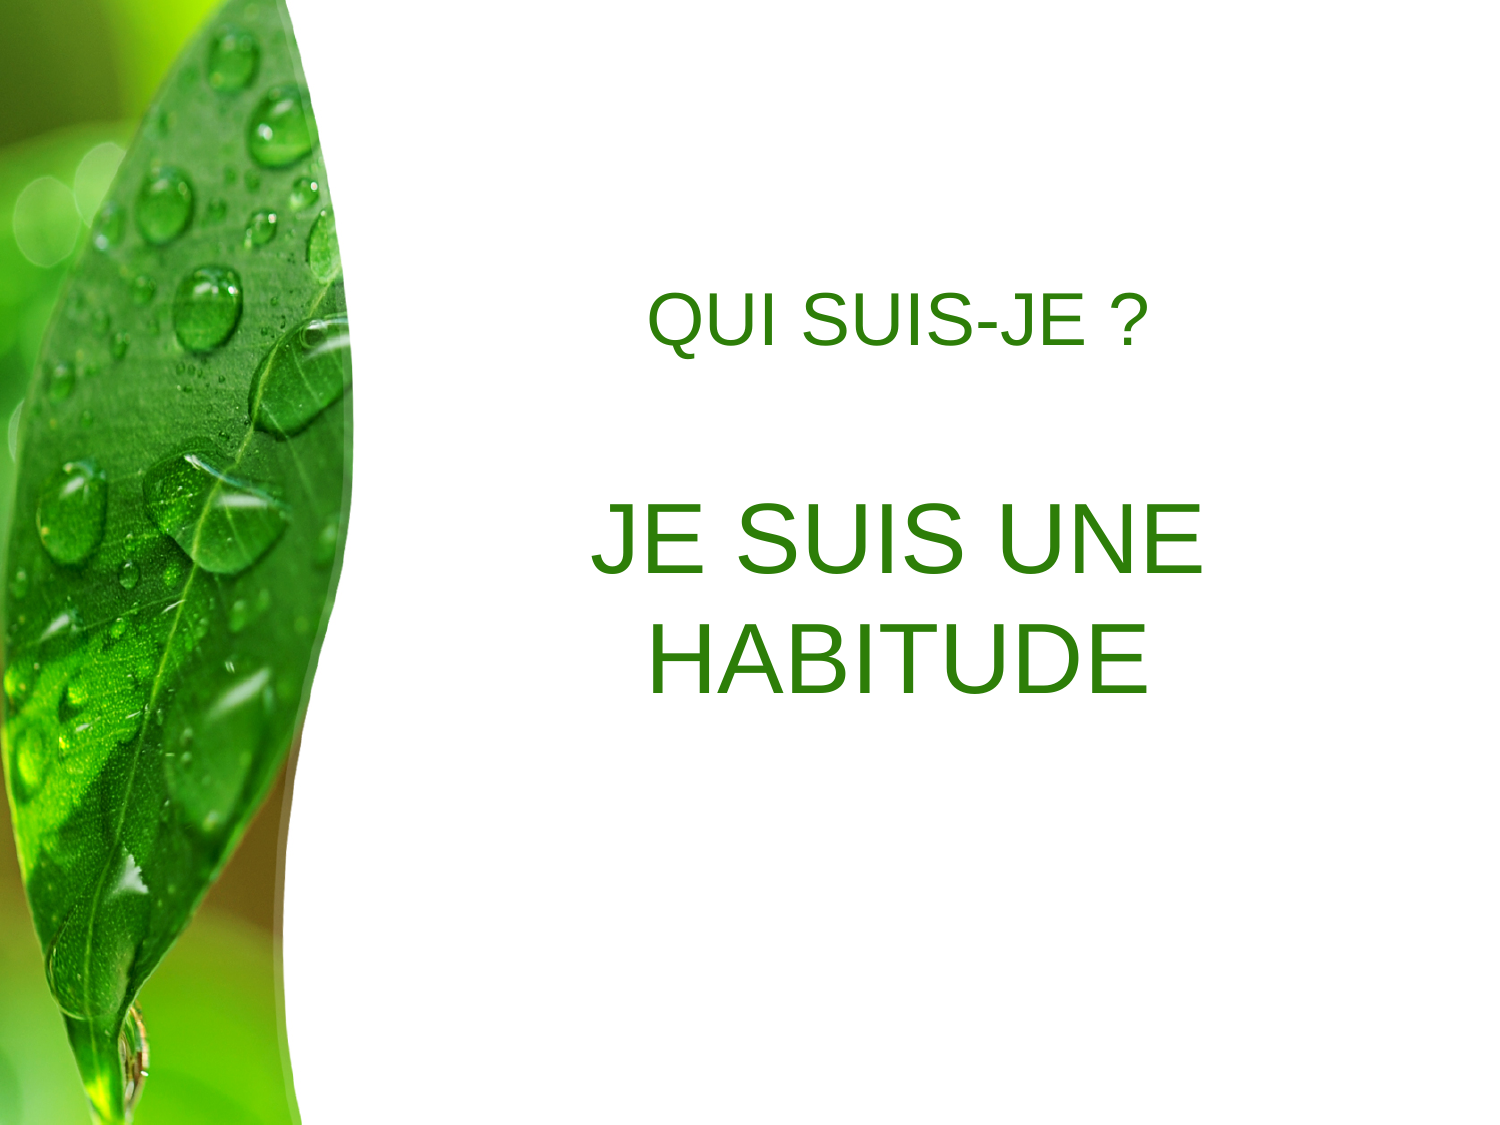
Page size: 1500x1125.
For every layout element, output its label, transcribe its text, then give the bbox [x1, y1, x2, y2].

picture [0, 0, 1500, 1125]
list QUI SUIS-JE ? JE SUIS UNE HABITUDE [371, 262, 1425, 1005]
